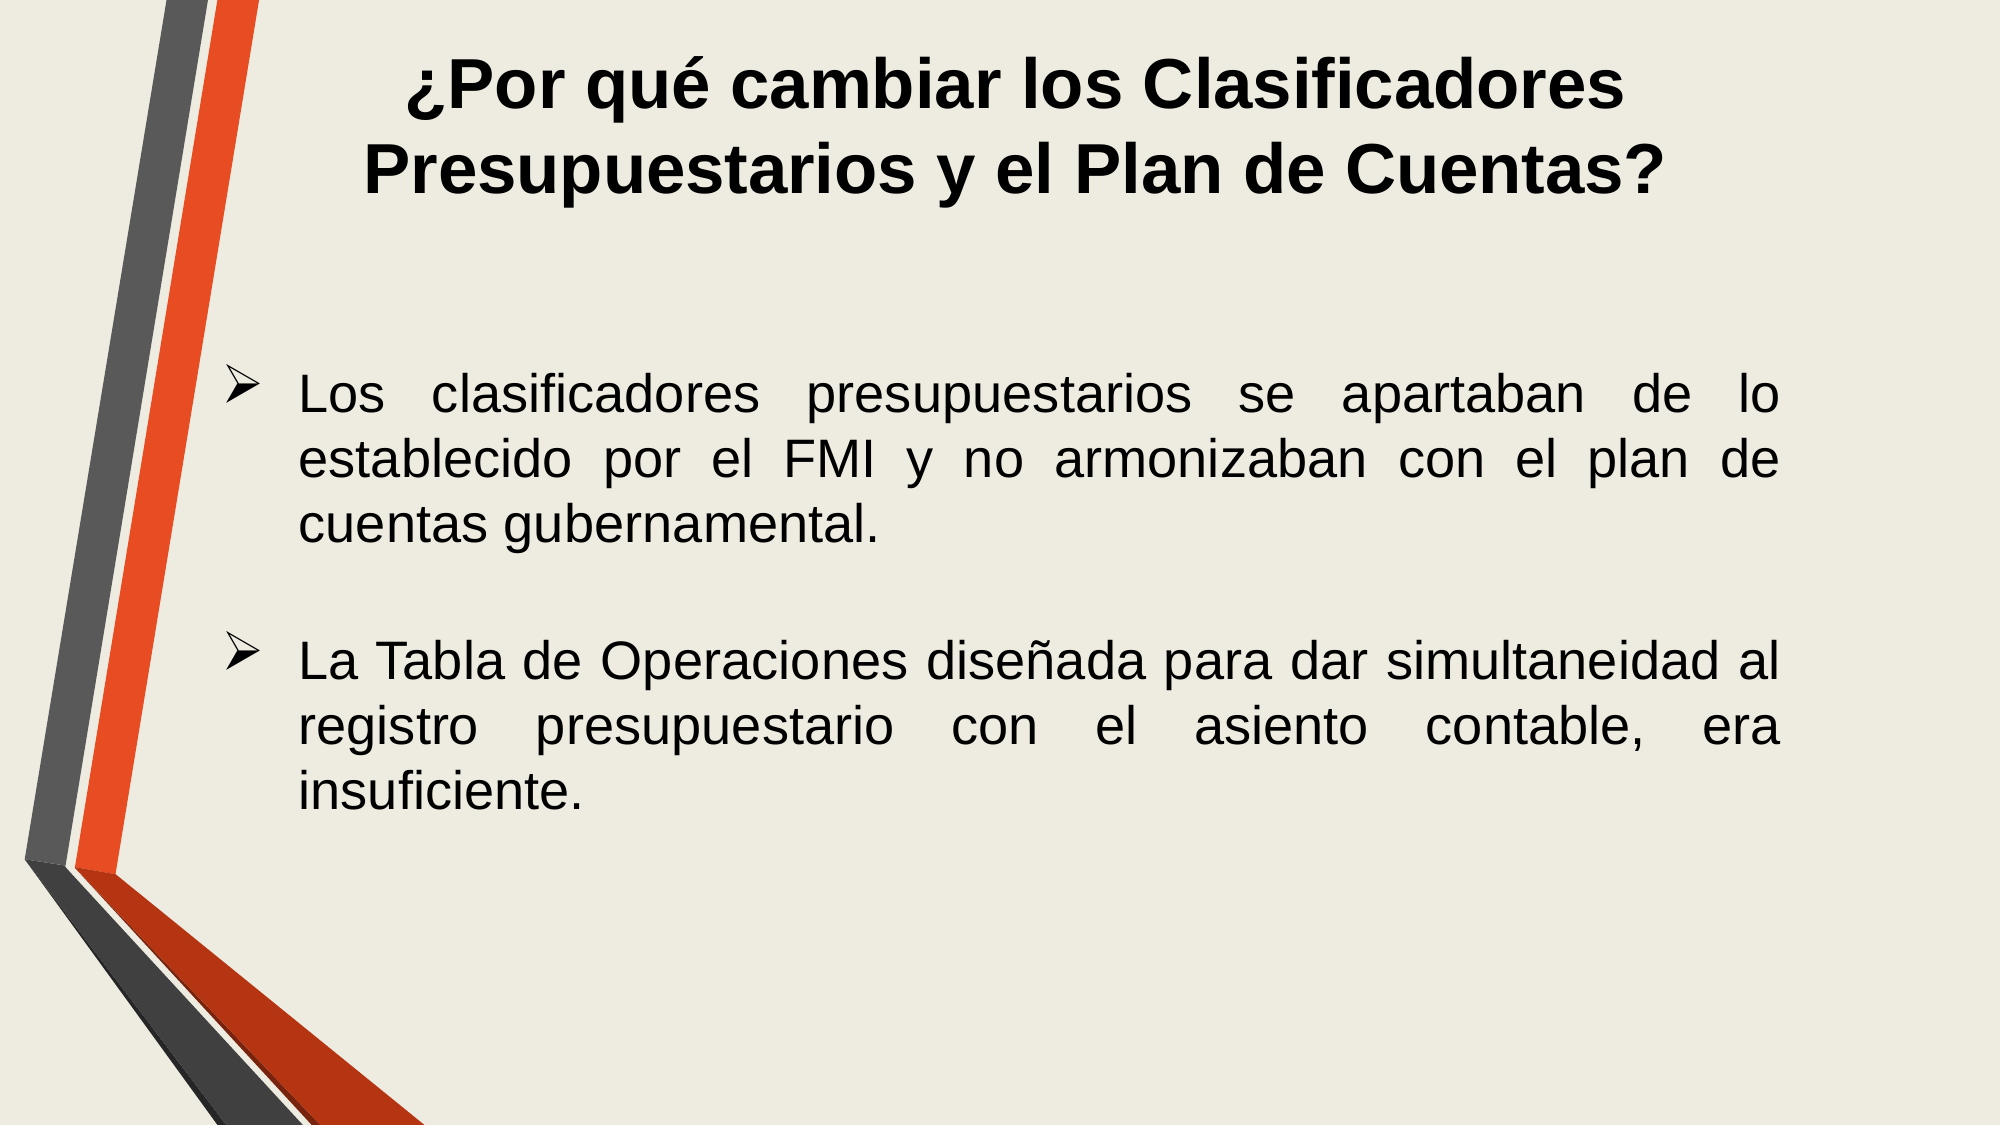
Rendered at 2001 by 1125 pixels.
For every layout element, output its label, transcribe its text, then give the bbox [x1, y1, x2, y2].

text_box Los clasificadores presupuestarios se apartaban de lo establecido por el FMI y no armonizaban con el plan de cuentas gubernamental. La Tabla de Operaciones diseñada para dar simultaneidad al registro presupuestario con el asiento contable, era insuficiente. [206, 275, 1798, 1094]
title ¿Por qué cambiar los Clasificadores Presupuestarios y el Plan de Cuentas? [340, 23, 1691, 223]
